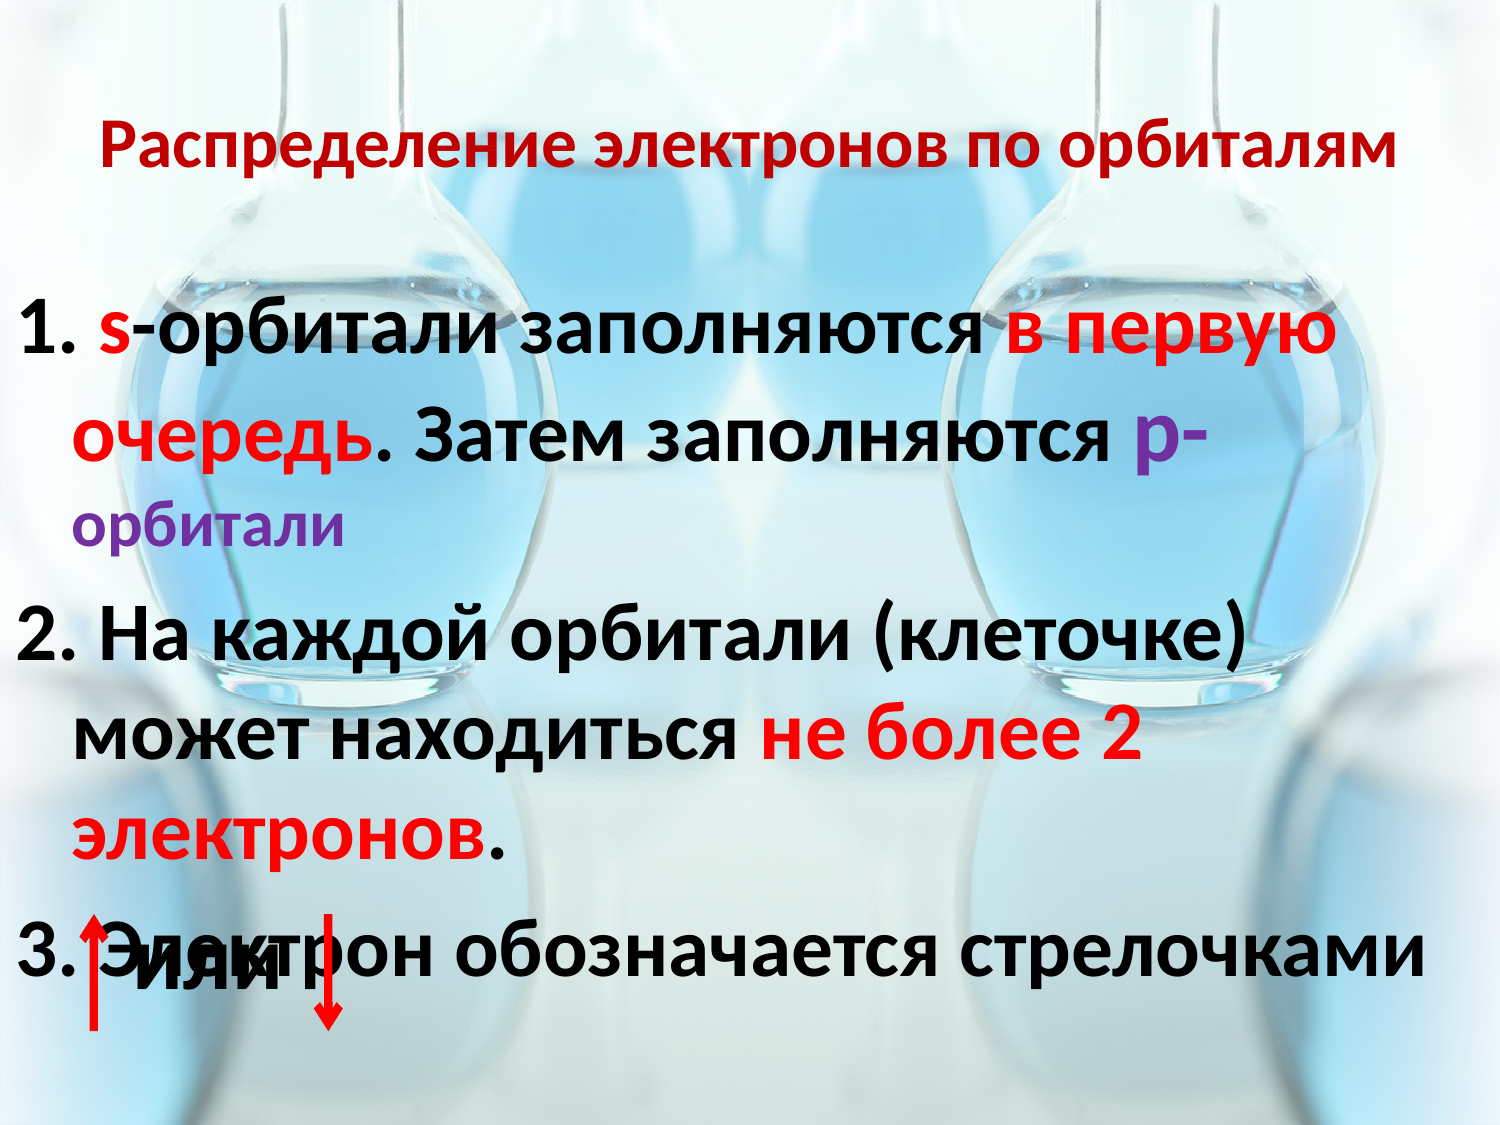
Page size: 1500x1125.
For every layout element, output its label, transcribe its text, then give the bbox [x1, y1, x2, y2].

title Распределение электронов по орбиталям [75, 45, 1425, 233]
text_box или [118, 890, 299, 1016]
picture [0, 0, 1500, 262]
list 1. s-орбитали заполняются в первую очередь. Затем заполняются р-орбитали 2. На каждой орбитали (клеточке) может находиться не более 2 электронов. 3. Электрон обозначается стрелочками [0, 262, 1500, 1125]
